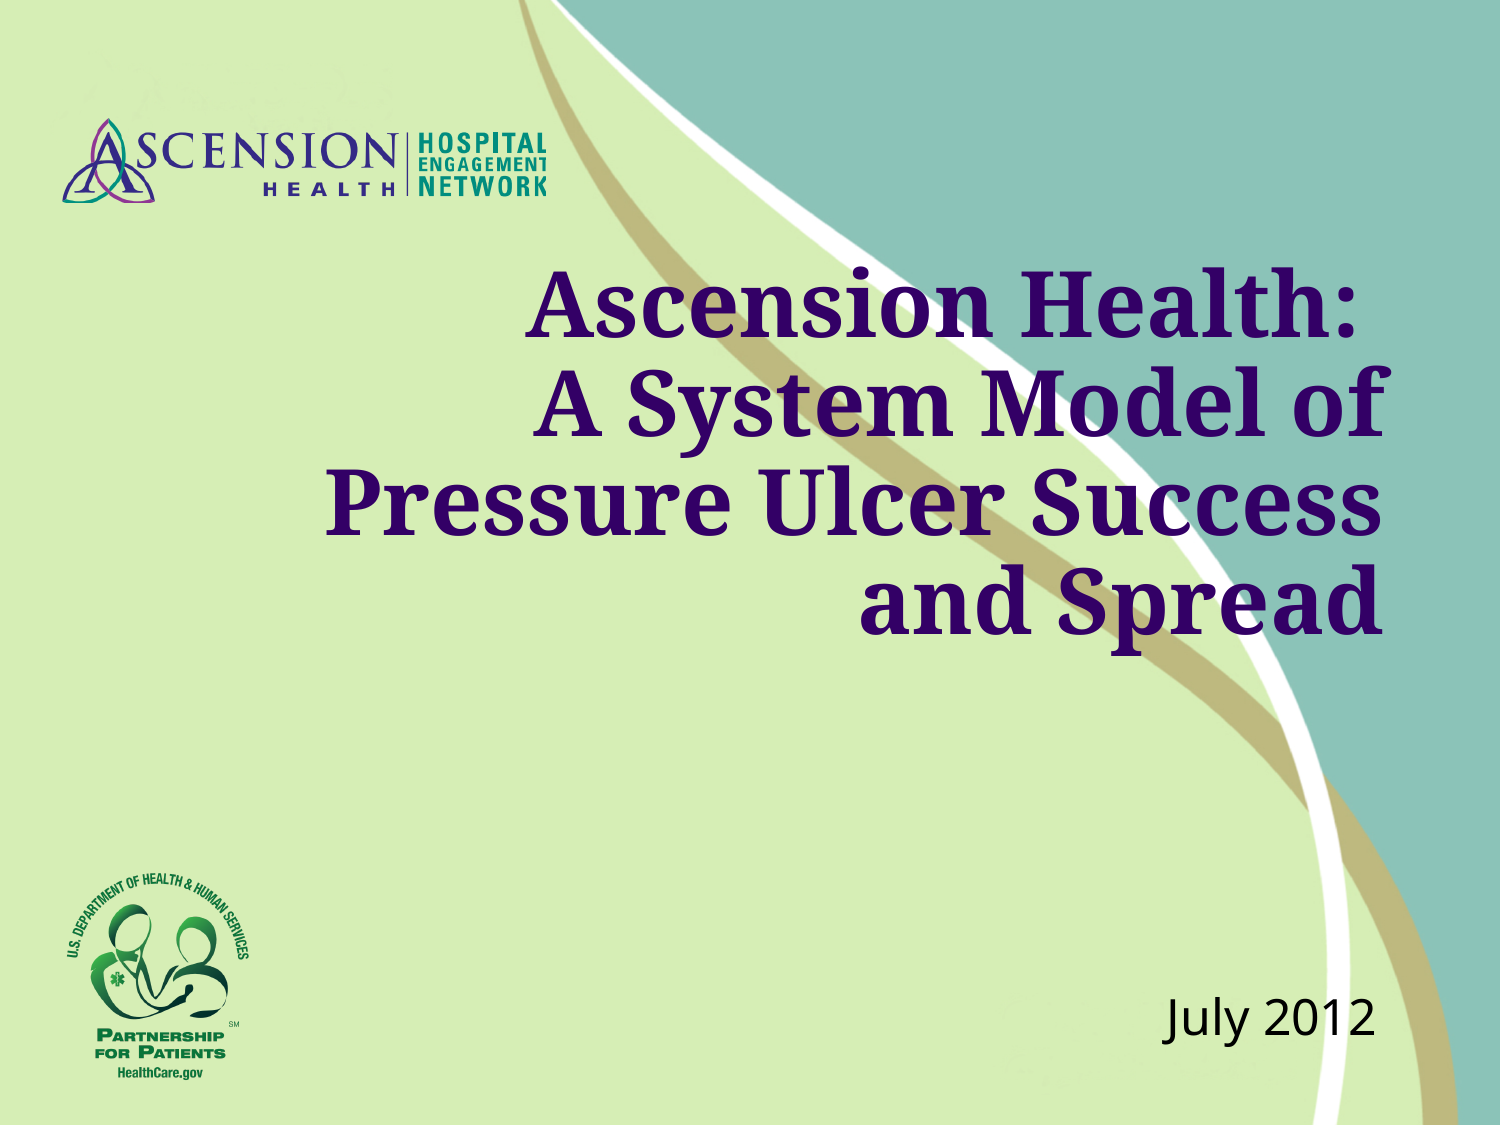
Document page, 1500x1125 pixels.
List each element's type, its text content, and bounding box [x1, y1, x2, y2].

picture [0, 0, 1500, 1125]
title Ascension Health: A System Model of Pressure Ulcer Success and Spread [212, 349, 1401, 563]
subtitle July 2012 [1151, 977, 1420, 1054]
